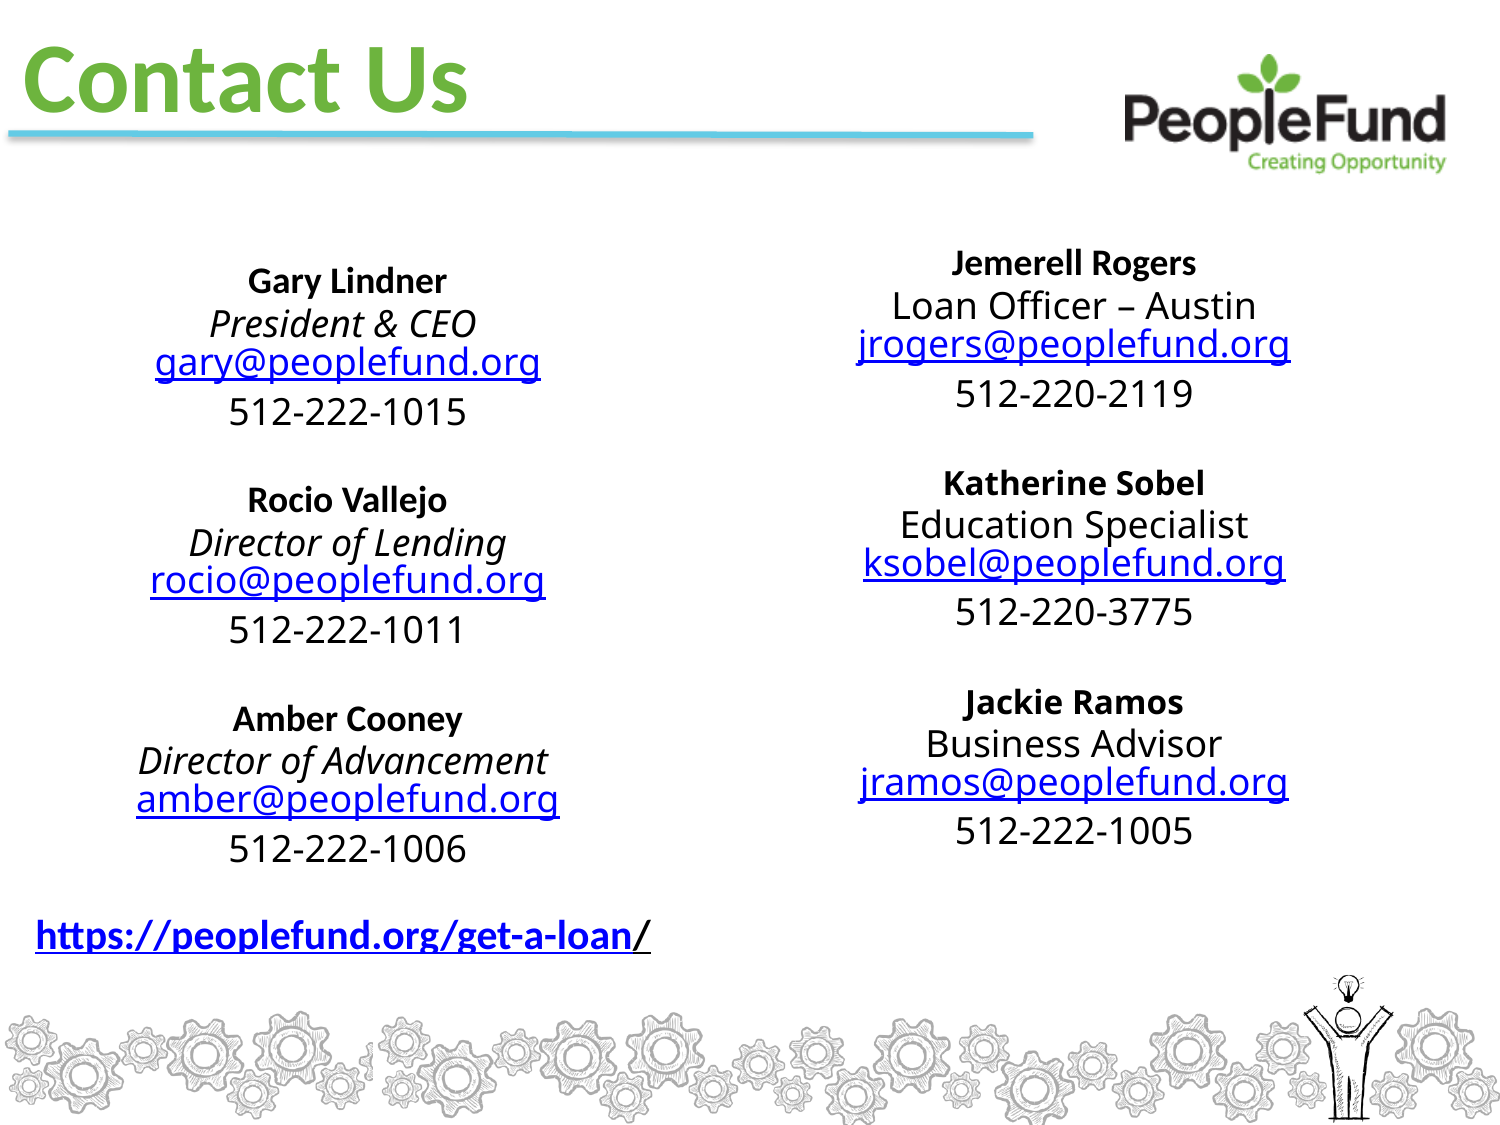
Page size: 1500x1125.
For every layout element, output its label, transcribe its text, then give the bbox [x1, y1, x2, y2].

text_box Jemerell Rogers Loan Officer – Austin jrogers@peoplefund.org 512-220-2119 Katherine Sobel Education Specialist ksobel@peoplefund.org 512-220-3775 Jackie Ramos Business Advisor jramos@peoplefund.org 512-222-1005 [812, 144, 1337, 904]
text_box Gary Lindner President & CEO gary@peoplefund.org 512-222-1015 Rocio Vallejo Director of Lending rocio@peoplefund.org 512-222-1011 Amber Cooney Director of Advancement amber@peoplefund.org 512-222-1006 https://peoplefund.org/get-a-loan/ [0, 206, 1500, 954]
picture [0, 954, 1500, 1125]
picture [1124, 54, 1447, 176]
text_box Contact Us [8, 5, 614, 130]
